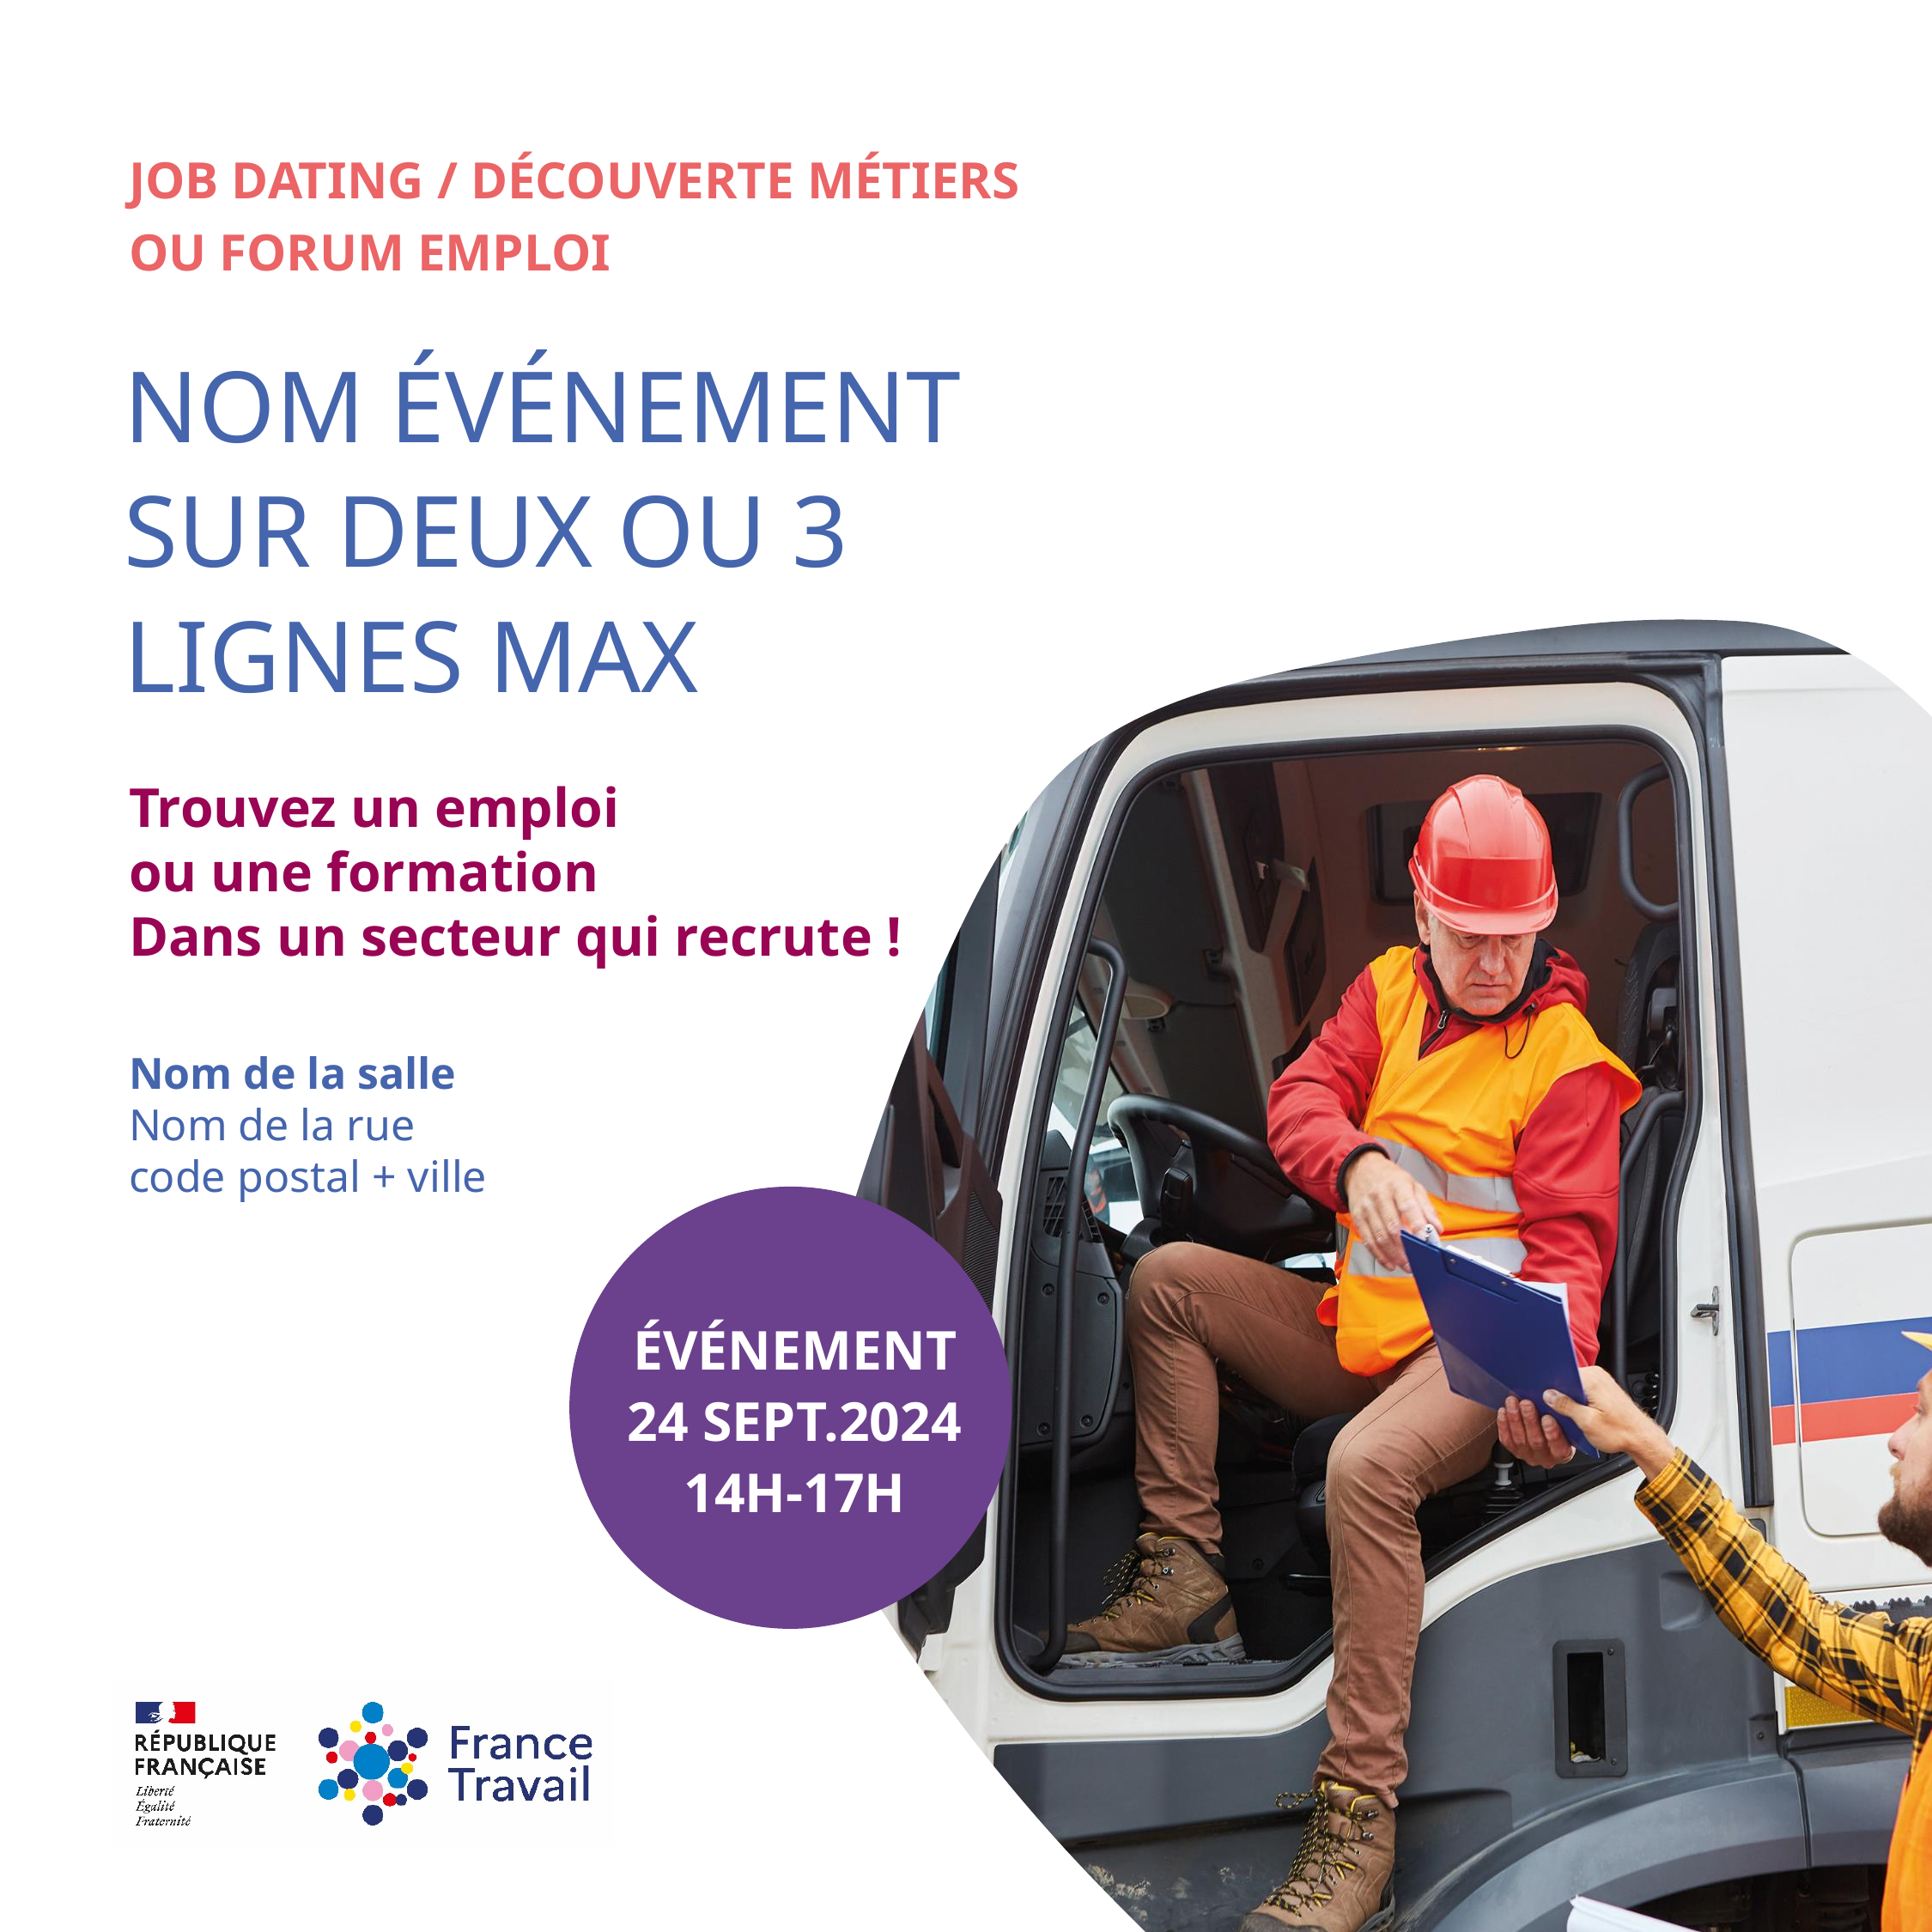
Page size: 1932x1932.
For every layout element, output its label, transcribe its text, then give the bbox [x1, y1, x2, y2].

picture [113, 1680, 614, 1847]
text_box Job dating / découverte métiers ou Forum emploi [116, 131, 1214, 288]
text_box Événement 24 sept.2024 14h-17h [493, 1302, 1097, 1530]
text_box [605, 1530, 976, 1630]
text_box Nom événement Sur deux ou 3 lignes max [111, 330, 1210, 719]
text_box [882, 619, 1932, 1932]
text_box Nom de la salle Nom de la rue code postal + ville [116, 1040, 1252, 1207]
text_box [595, 1207, 986, 1302]
text_box Trouvez un emploi ou une formation Dans un secteur qui recrute ! [116, 767, 1165, 973]
